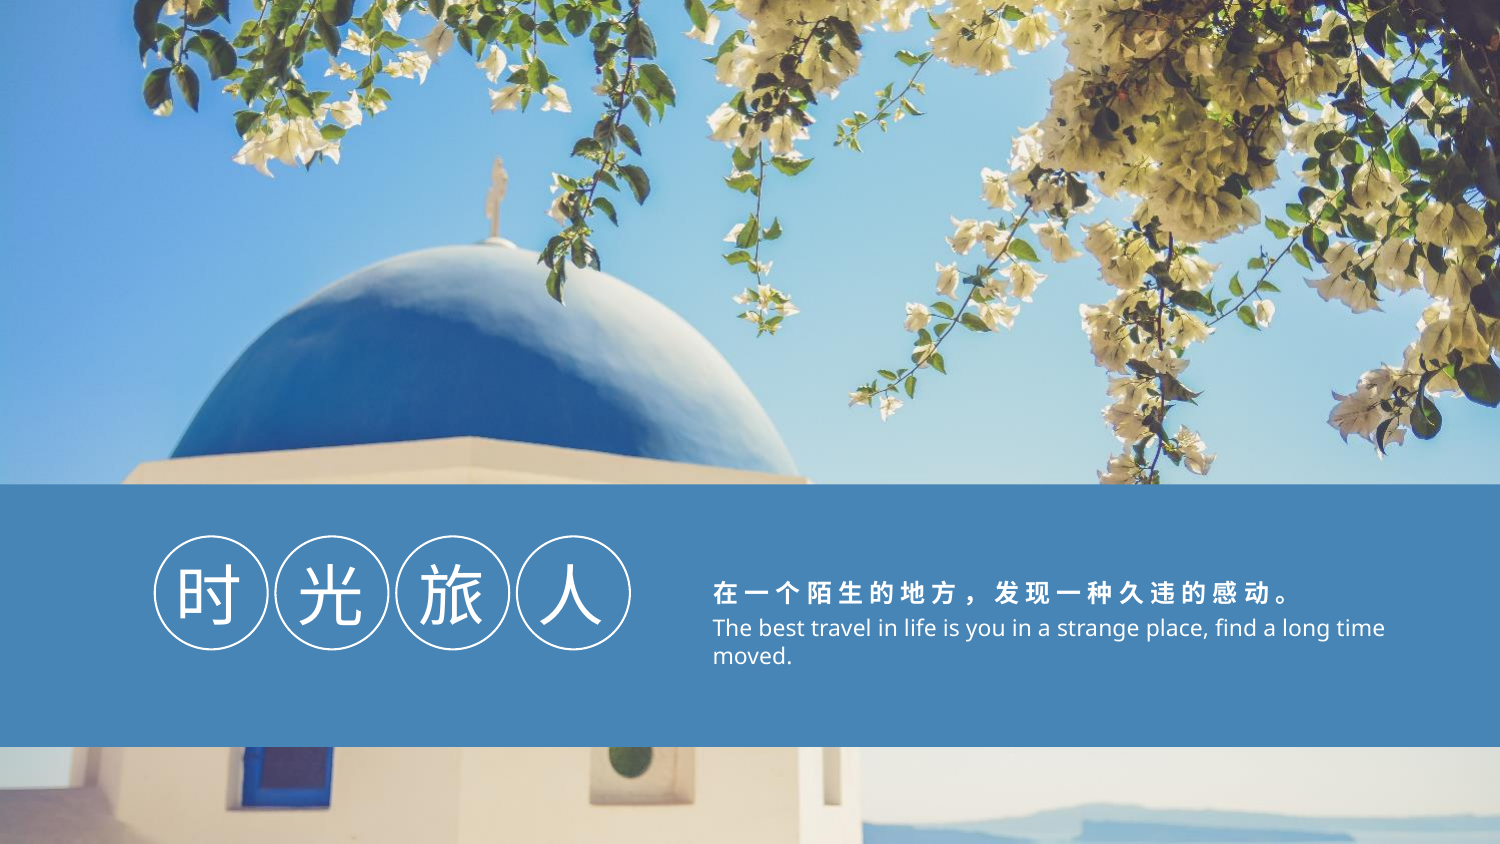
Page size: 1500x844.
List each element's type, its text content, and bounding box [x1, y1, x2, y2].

text_box The best travel in life is you in a strange place, find a long time moved. [697, 606, 1417, 677]
picture [0, 748, 1500, 844]
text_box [154, 536, 630, 650]
picture [0, 0, 1500, 483]
text_box [0, 483, 1500, 748]
text_box 在一个陌生的地方，发现一种久违的感动。 [649, 570, 1366, 615]
